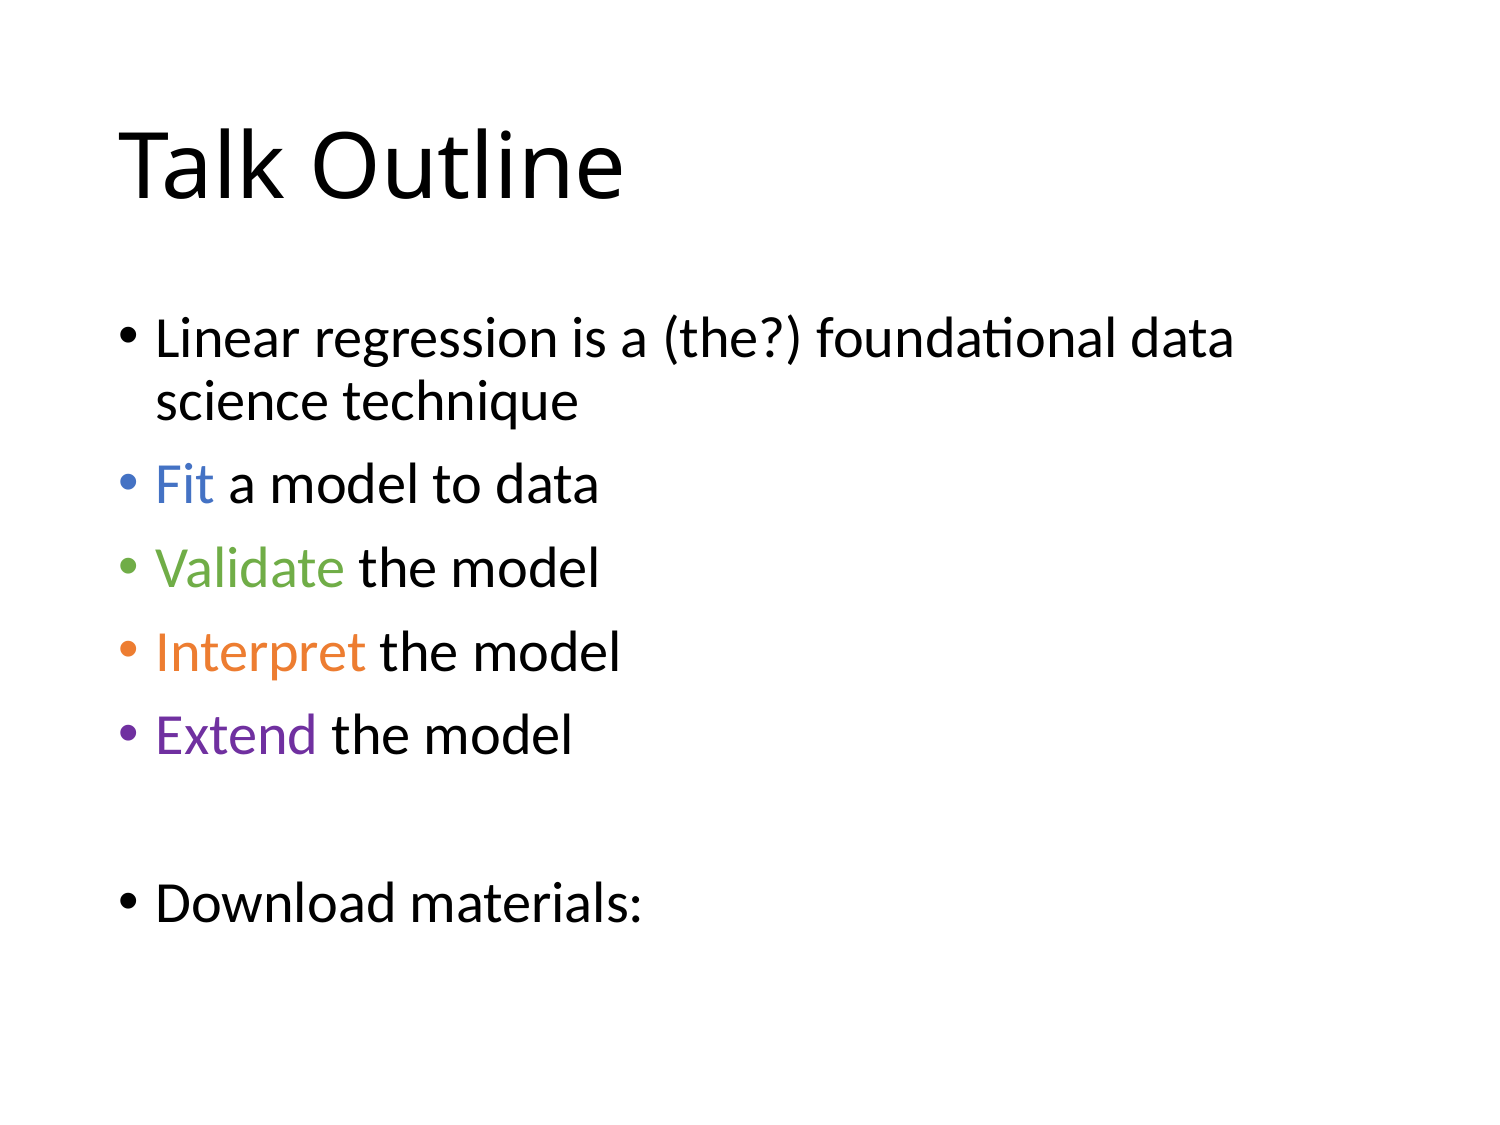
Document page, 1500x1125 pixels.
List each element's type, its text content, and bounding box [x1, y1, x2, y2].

list Linear regression is a (the?) foundational data science technique Fit a model to data Validate the model Interpret the model Extend the model Download materials: [103, 299, 1397, 1014]
title Talk Outline [103, 59, 1397, 278]
